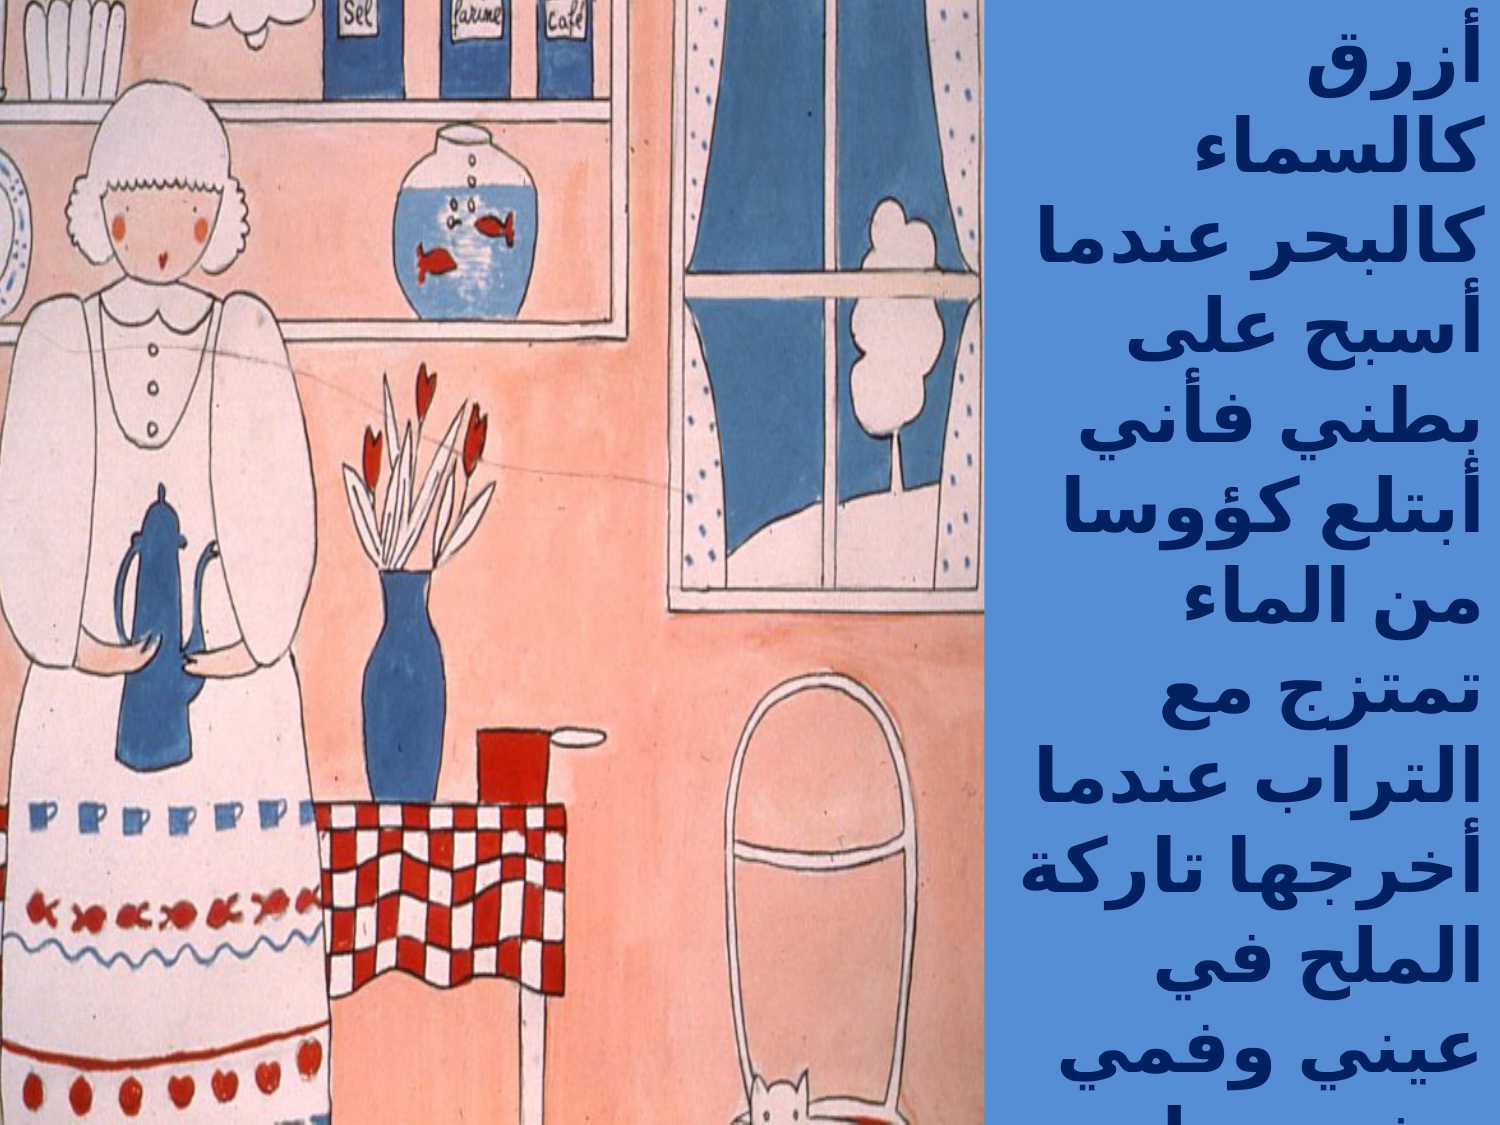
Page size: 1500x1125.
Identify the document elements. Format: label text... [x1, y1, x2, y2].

text_box أزرق كالسماء كالبحر عندما أسبح على بطني فأني أبتلع كؤوسا من الماء تمتزج مع التراب عندما أخرجها تاركة الملح في عيني وفمي وشعري لدي ثماني أقلام تلوين جميلة يجب أن أغير مرة أخرى [985, 0, 1500, 1125]
picture [0, 0, 985, 1125]
